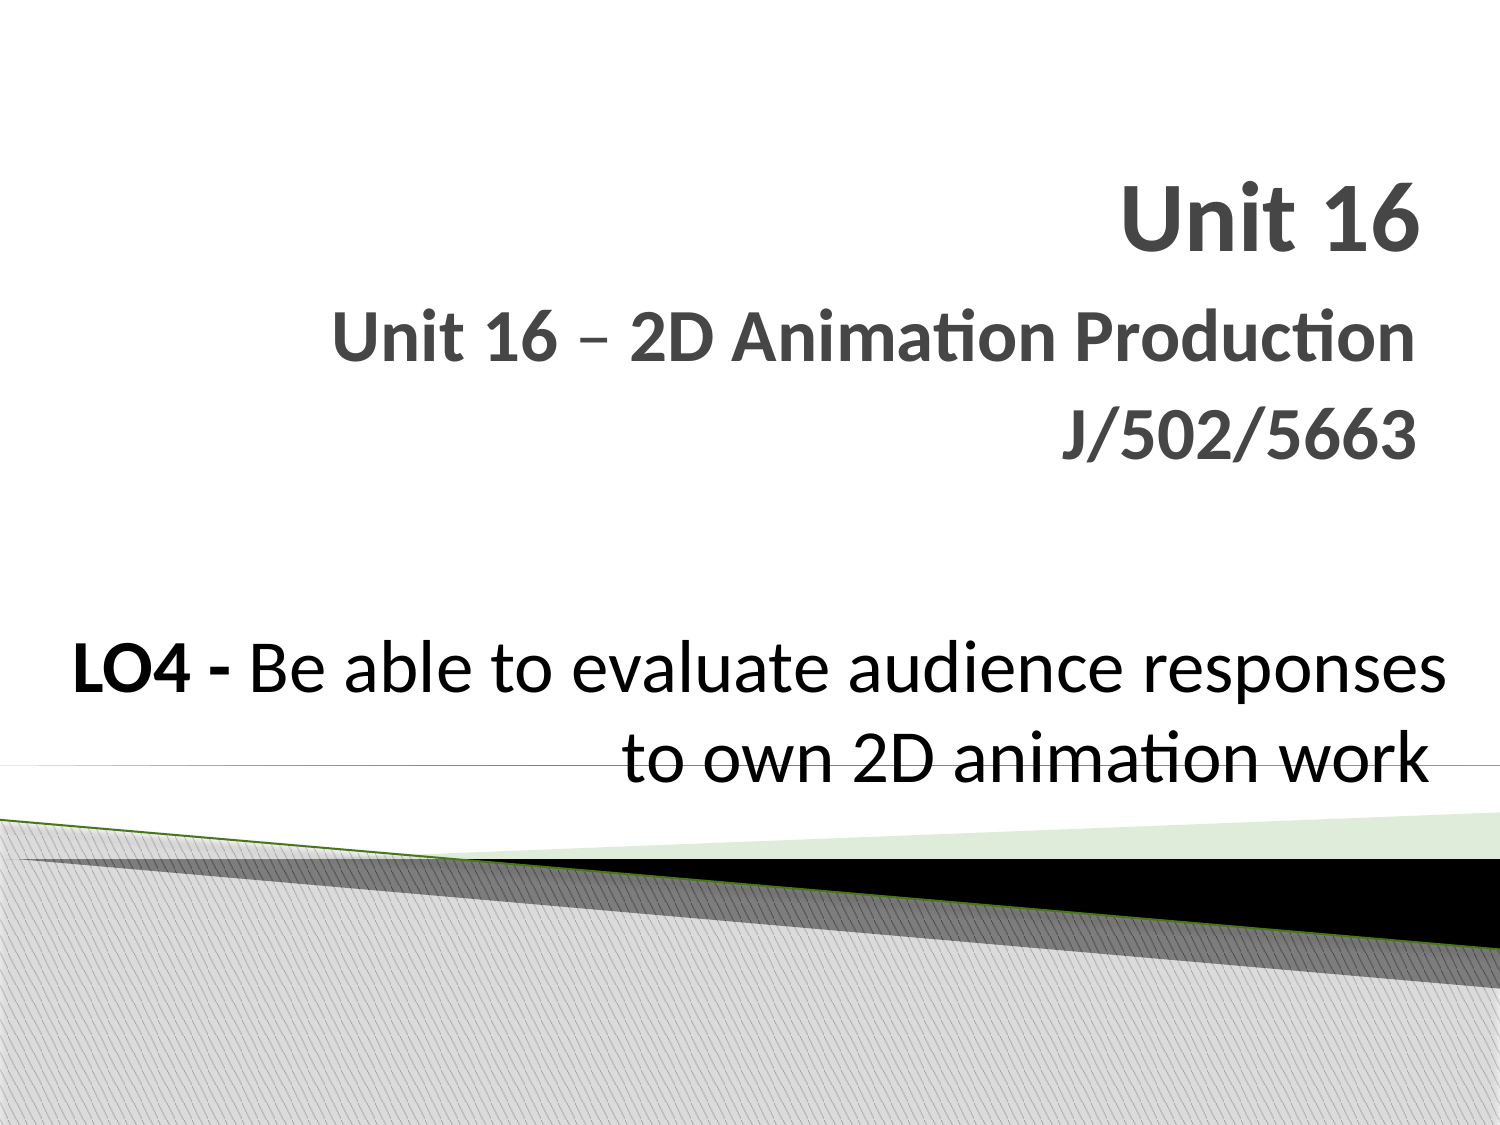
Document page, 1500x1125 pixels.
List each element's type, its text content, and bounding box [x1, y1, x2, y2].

picture [5, 859, 1500, 989]
title Unit 16 [161, 78, 1437, 279]
text_box LO4 - Be able to evaluate audience responses to own 2D animation work [57, 609, 1464, 805]
subtitle Unit 16 – 2D Animation Production J/502/5663 [177, 278, 1453, 529]
